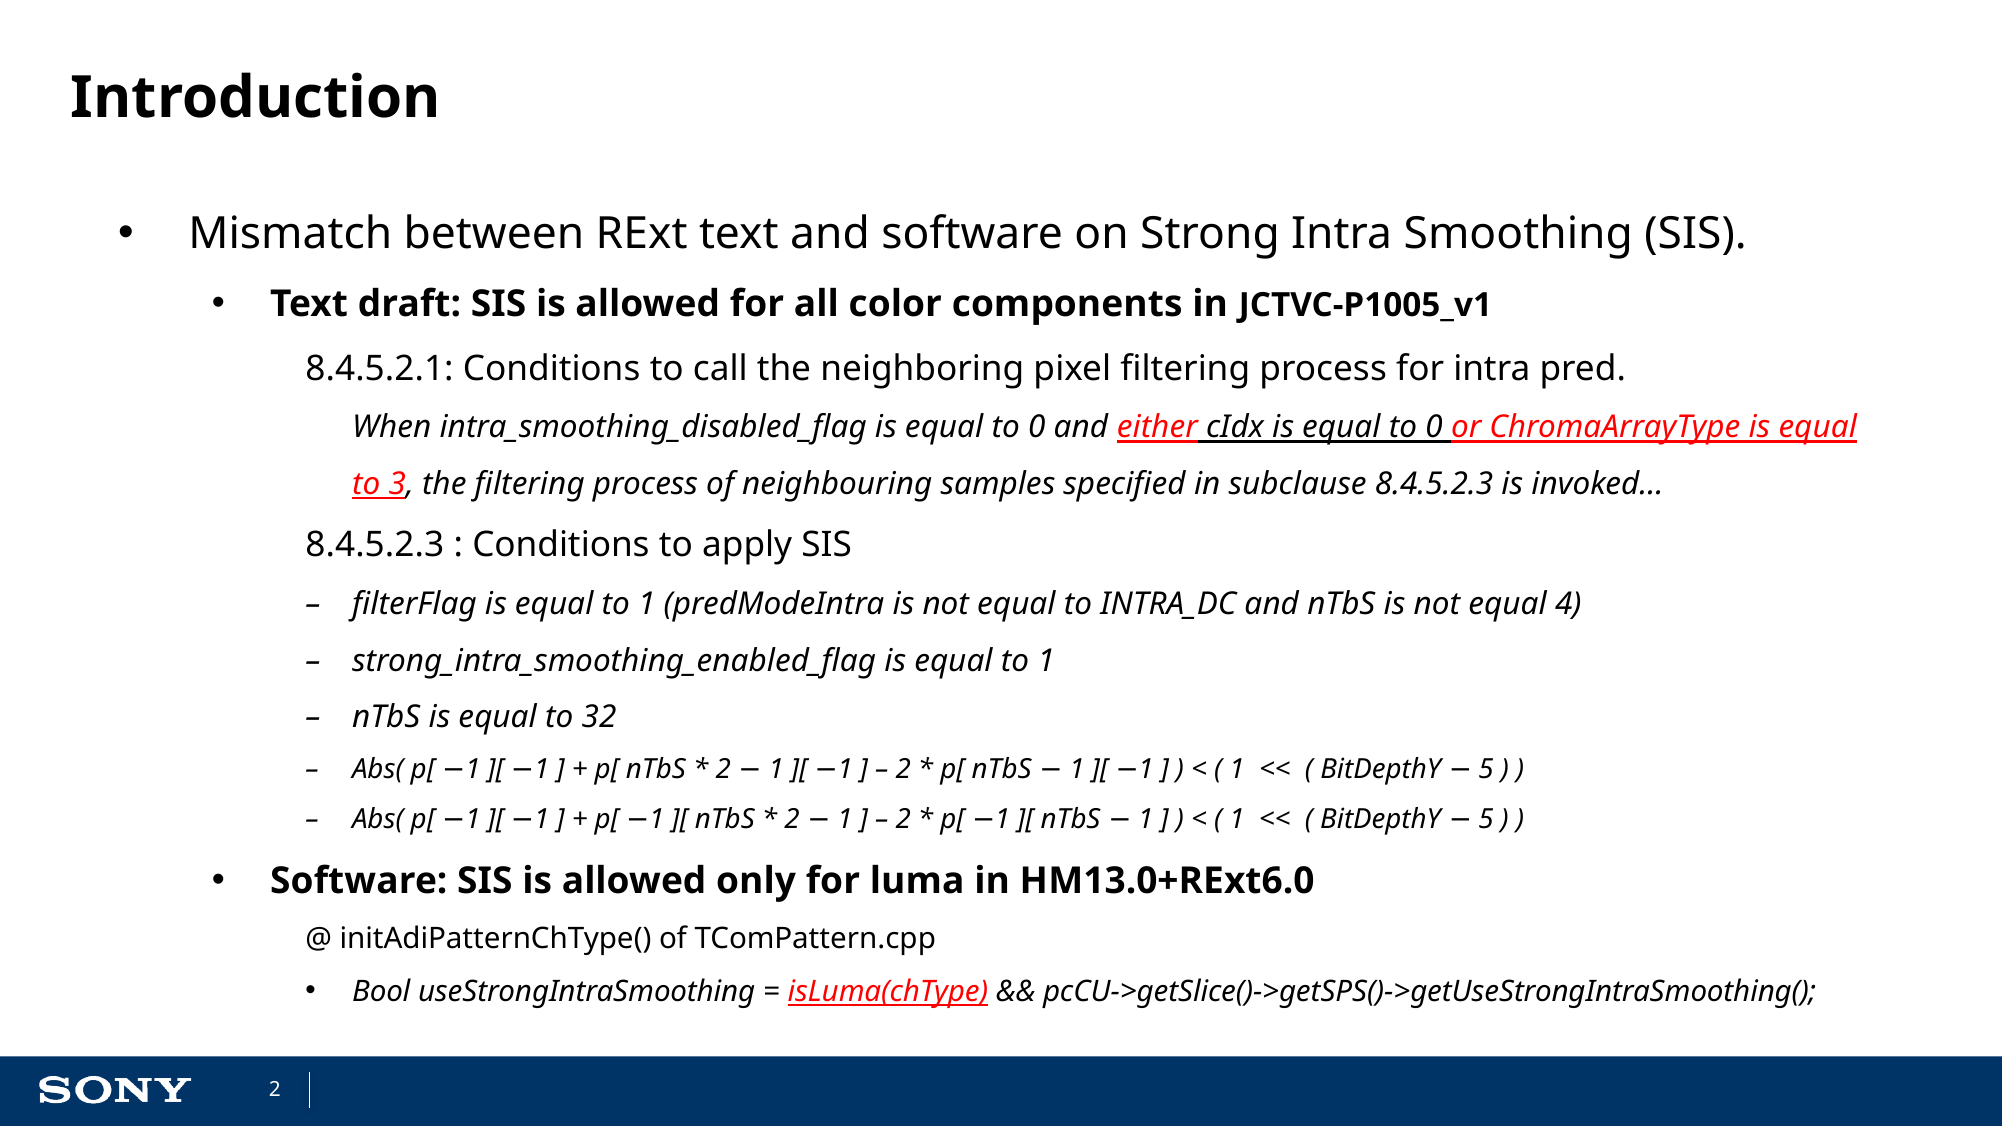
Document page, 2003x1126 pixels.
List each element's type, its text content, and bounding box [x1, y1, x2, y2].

picture [29, 1069, 202, 1113]
list Mismatch between RExt text and software on Strong Intra Smoothing (SIS). Text draft: SIS is allowed for all color components in JCTVC-P1005_v1 8.4.5.2.1: Conditions to call the neighboring pixel filtering process for intra pred. When intra_smoothing_disabled_flag is equal to 0 and either cIdx is equal to 0 or ChromaArrayType is equal to 3, the filtering process of neighbouring samples specified in subclause 8.4.5.2.3 is invoked… 8.4.5.2.3 : Conditions to apply SIS – filterFlag is equal to 1 (predModeIntra is not equal to INTRA_DC and nTbS is not equal 4) – strong_intra_smoothing_enabled_flag is equal to 1 – nTbS is equal to 32 – Abs( p[ −1 ][ −1 ] + p[ nTbS * 2 − 1 ][ −1 ] – 2 * p[ nTbS − 1 ][ −1 ] ) < ( 1 << ( BitDepthY − 5 ) ) – Abs( p[ −1 ][ −1 ] + p[ −1 ][ nTbS * 2 − 1 ] – 2 * p[ −1 ][ nTbS − 1 ] ) < ( 1 << ( BitDepthY − 5 ) ) Software: SIS is allowed only for luma in HM13.0+RExt6.0 @ initAdiPatternChType() of TComPattern.cpp Bool useStrongIntraSmoothing = isLuma(chType) && pcCU->getSlice()->getSPS()->getUseStrongIntraSmoothing(); [118, 177, 1884, 1025]
title Introduction [70, 59, 1931, 148]
